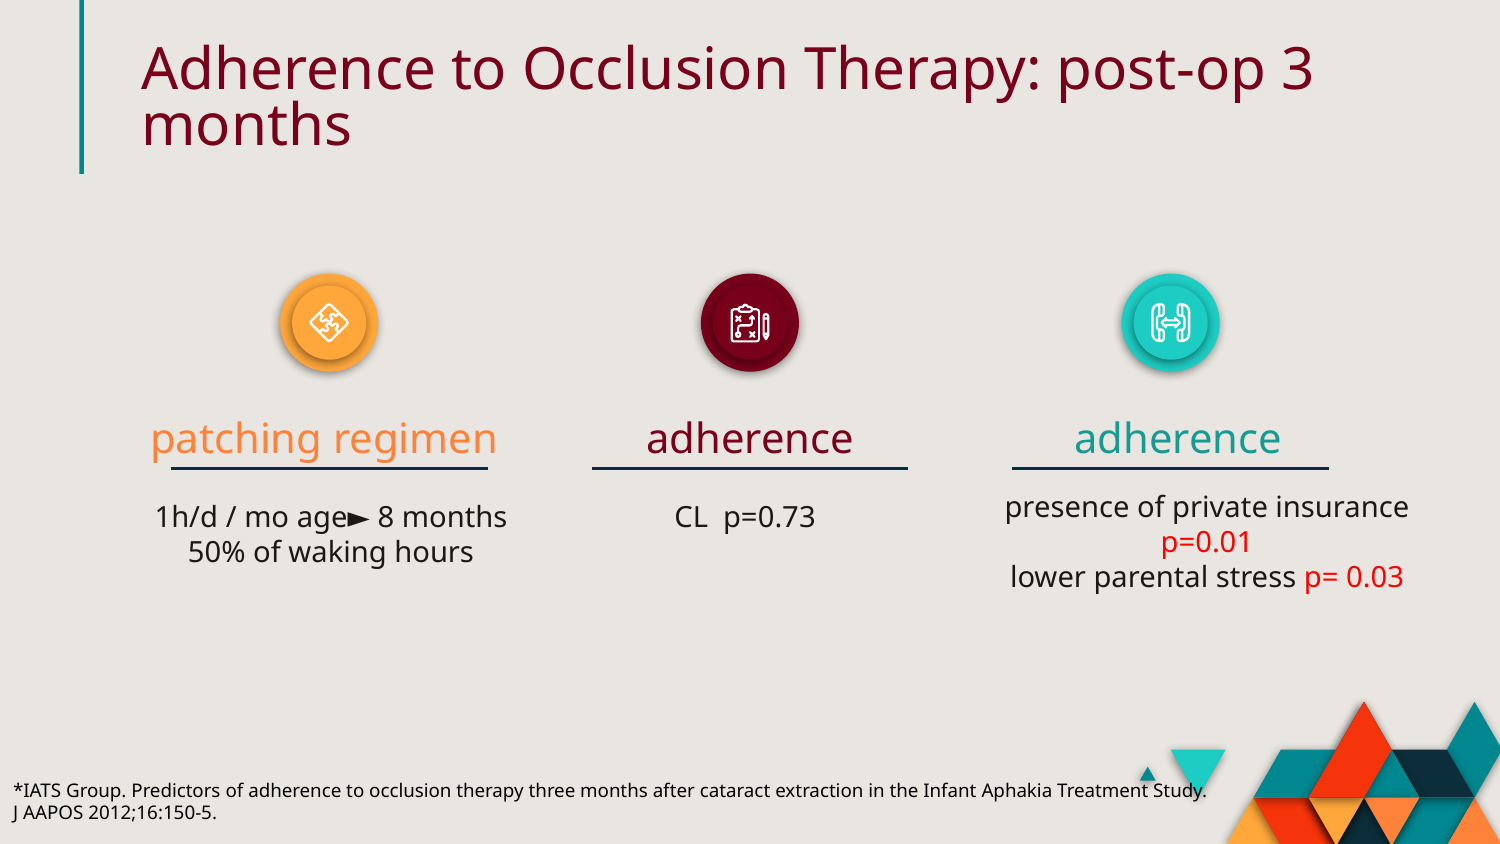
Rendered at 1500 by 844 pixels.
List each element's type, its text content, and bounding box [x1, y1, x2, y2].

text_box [1150, 302, 1191, 343]
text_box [279, 273, 379, 372]
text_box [730, 303, 770, 343]
subtitle adherence [895, 382, 1462, 477]
title Adherence to Occlusion Therapy: post-op 3 months [126, 76, 1475, 172]
text_box *IATS Group. Predictors of adherence to occlusion therapy three months after cataract extraction in the Infant Aphakia Treatment Study. J AAPOS 2012;16:150-5. [0, 770, 1226, 831]
subtitle 1h/d / mo age► 8 months 50% of waking hours [126, 483, 536, 620]
subtitle patching regimen [112, 382, 536, 477]
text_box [700, 273, 800, 372]
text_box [1121, 273, 1220, 372]
text_box presence of private insurance p=0.01 lower parental stress p= 0.03 [946, 473, 1468, 611]
subtitle adherence [564, 382, 895, 477]
